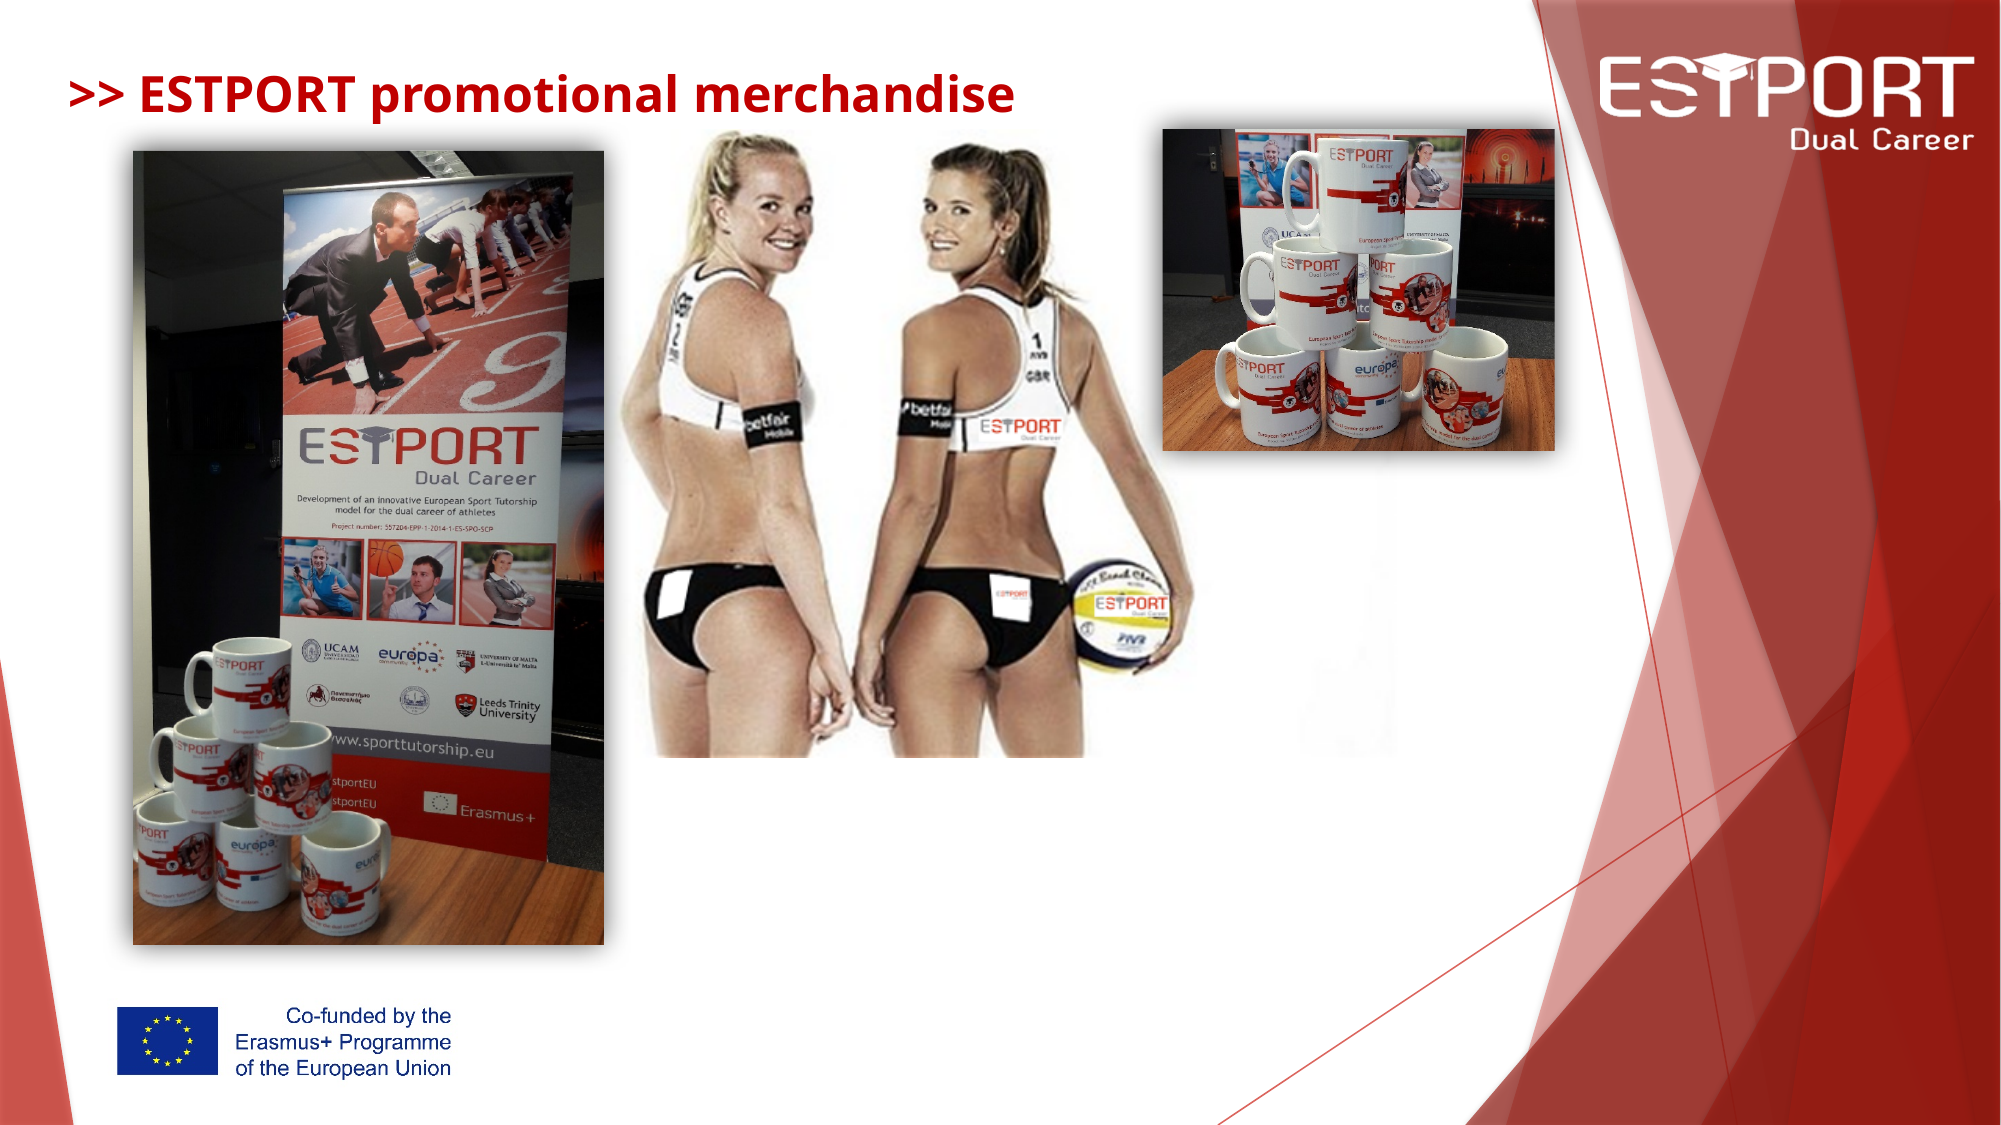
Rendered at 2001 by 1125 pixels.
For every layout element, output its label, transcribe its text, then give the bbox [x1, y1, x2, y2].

picture [0, 128, 1556, 945]
picture [95, 987, 468, 1095]
text_box >> ESTPORT promotional merchandise [53, 54, 1579, 220]
picture [1600, 44, 1987, 156]
